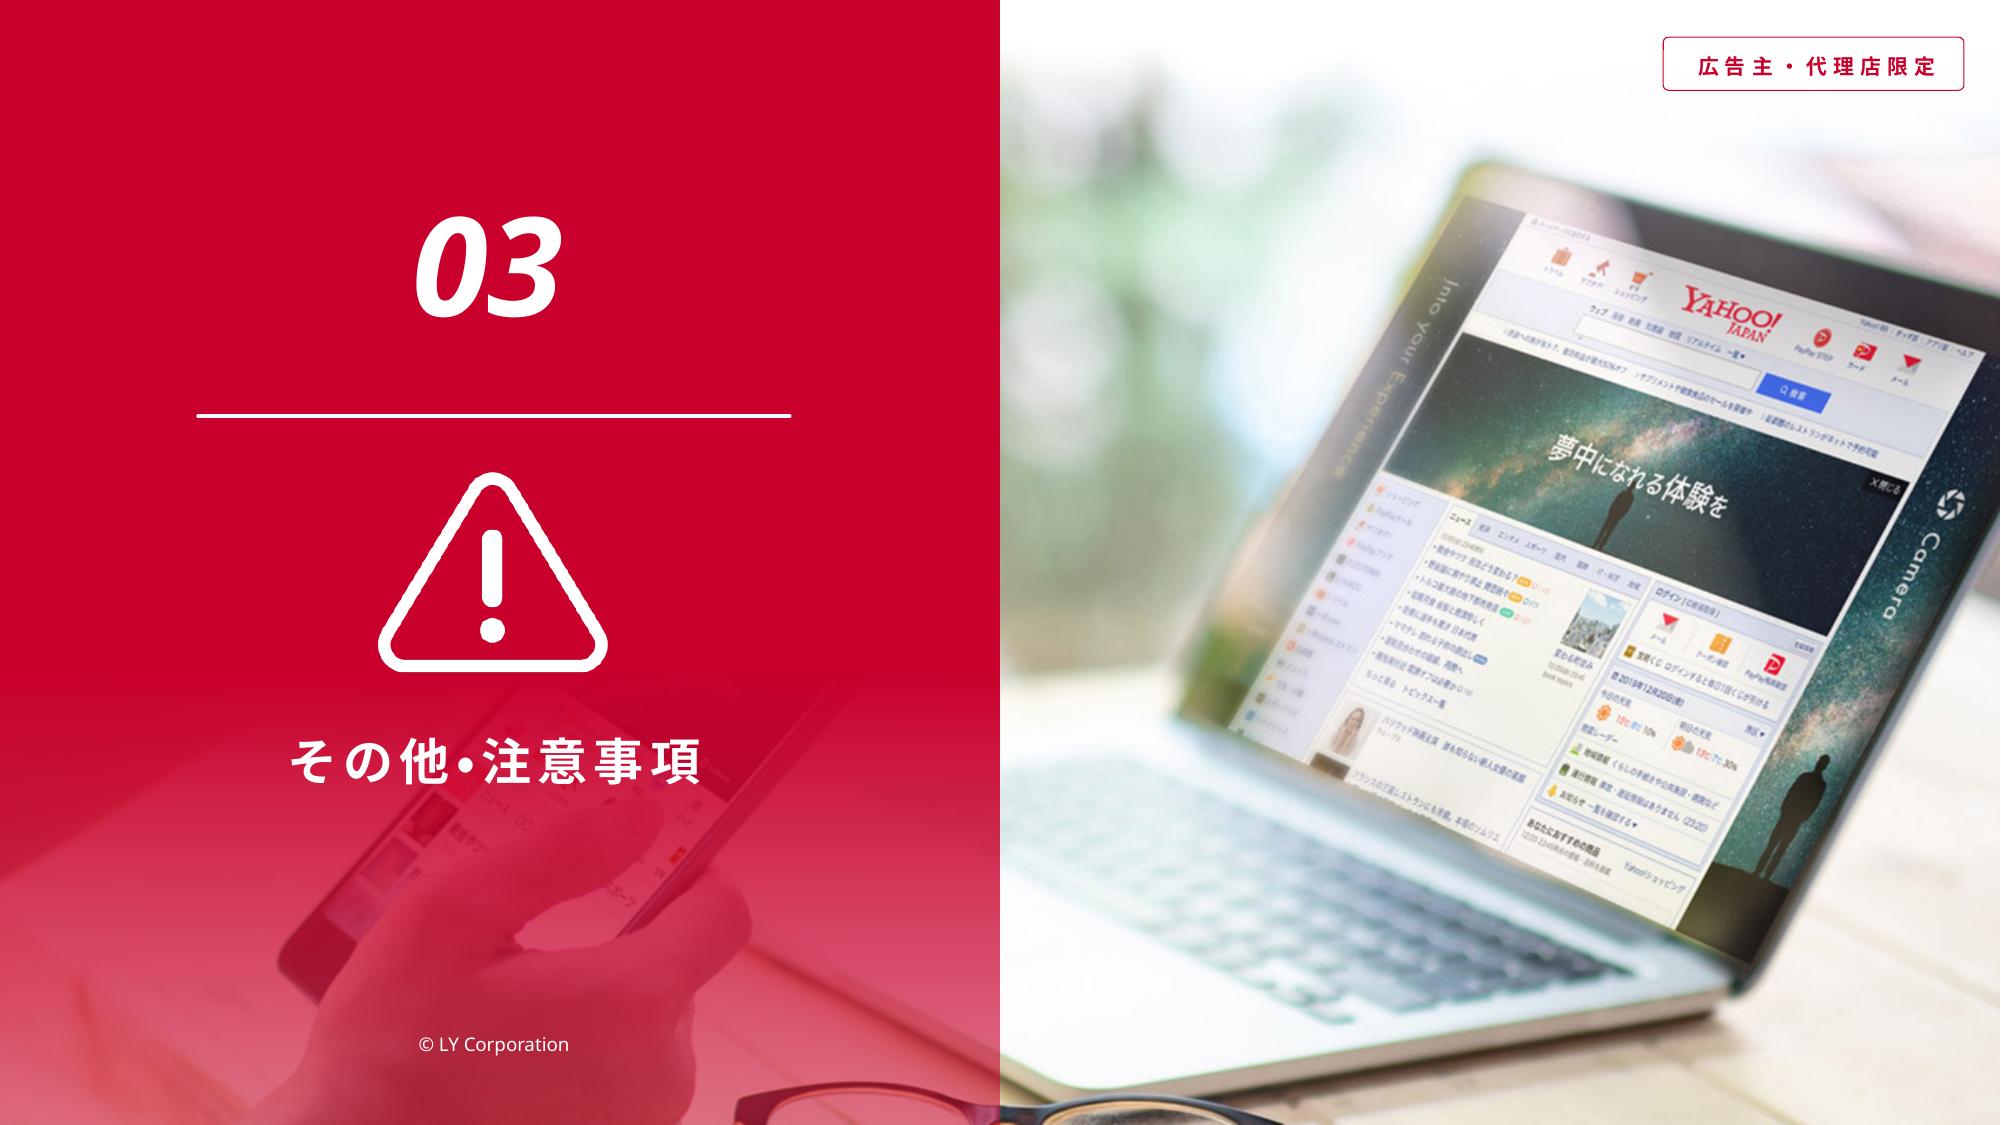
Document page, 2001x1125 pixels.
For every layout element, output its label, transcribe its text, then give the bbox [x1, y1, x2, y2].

picture [361, 454, 622, 696]
list 03 [397, 171, 587, 346]
picture [1000, 0, 2000, 1125]
list その他・注意事項 [198, 723, 790, 956]
